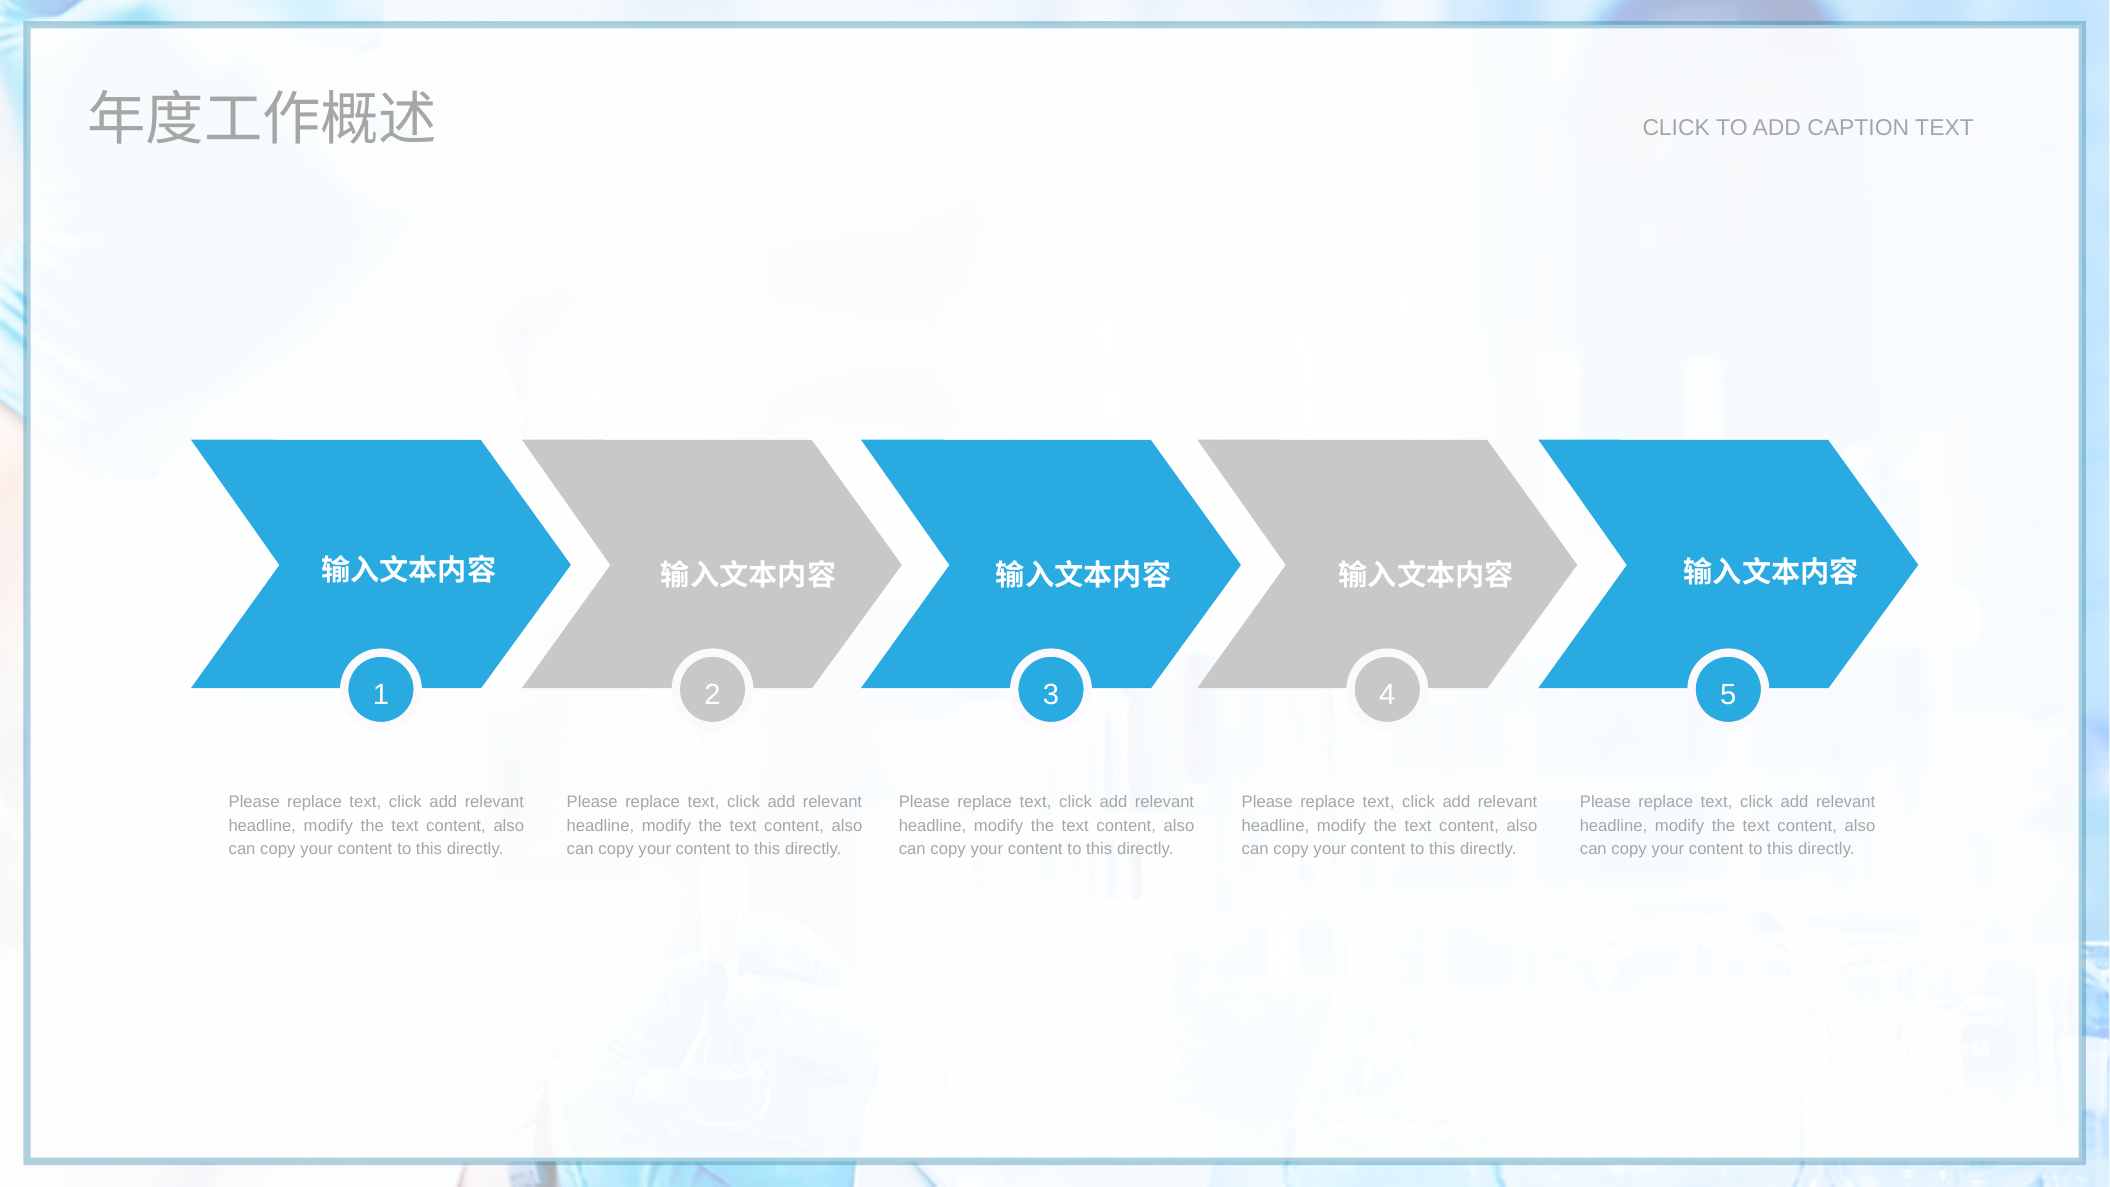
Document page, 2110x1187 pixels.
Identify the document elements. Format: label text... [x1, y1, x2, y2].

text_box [1538, 439, 1919, 689]
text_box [1691, 652, 1766, 727]
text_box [1197, 439, 1538, 689]
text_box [190, 439, 521, 689]
text_box Please replace text, click add relevant headline, modify the text content, also can copy your content to this directly. [566, 786, 863, 859]
text_box Please replace text, click add relevant headline, modify the text content, also can copy your content to this directly. [228, 786, 525, 859]
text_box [1014, 652, 1088, 727]
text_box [860, 439, 1197, 689]
text_box Please replace text, click add relevant headline, modify the text content, also can copy your content to this directly. [898, 786, 1195, 859]
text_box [344, 652, 418, 727]
text_box Please replace text, click add relevant headline, modify the text content, also can copy your content to this directly. [1241, 786, 1538, 859]
text_box Please replace text, click add relevant headline, modify the text content, also can copy your content to this directly. [1579, 786, 1876, 859]
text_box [675, 652, 750, 727]
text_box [521, 439, 860, 689]
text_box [1350, 652, 1425, 727]
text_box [87, 78, 2022, 153]
